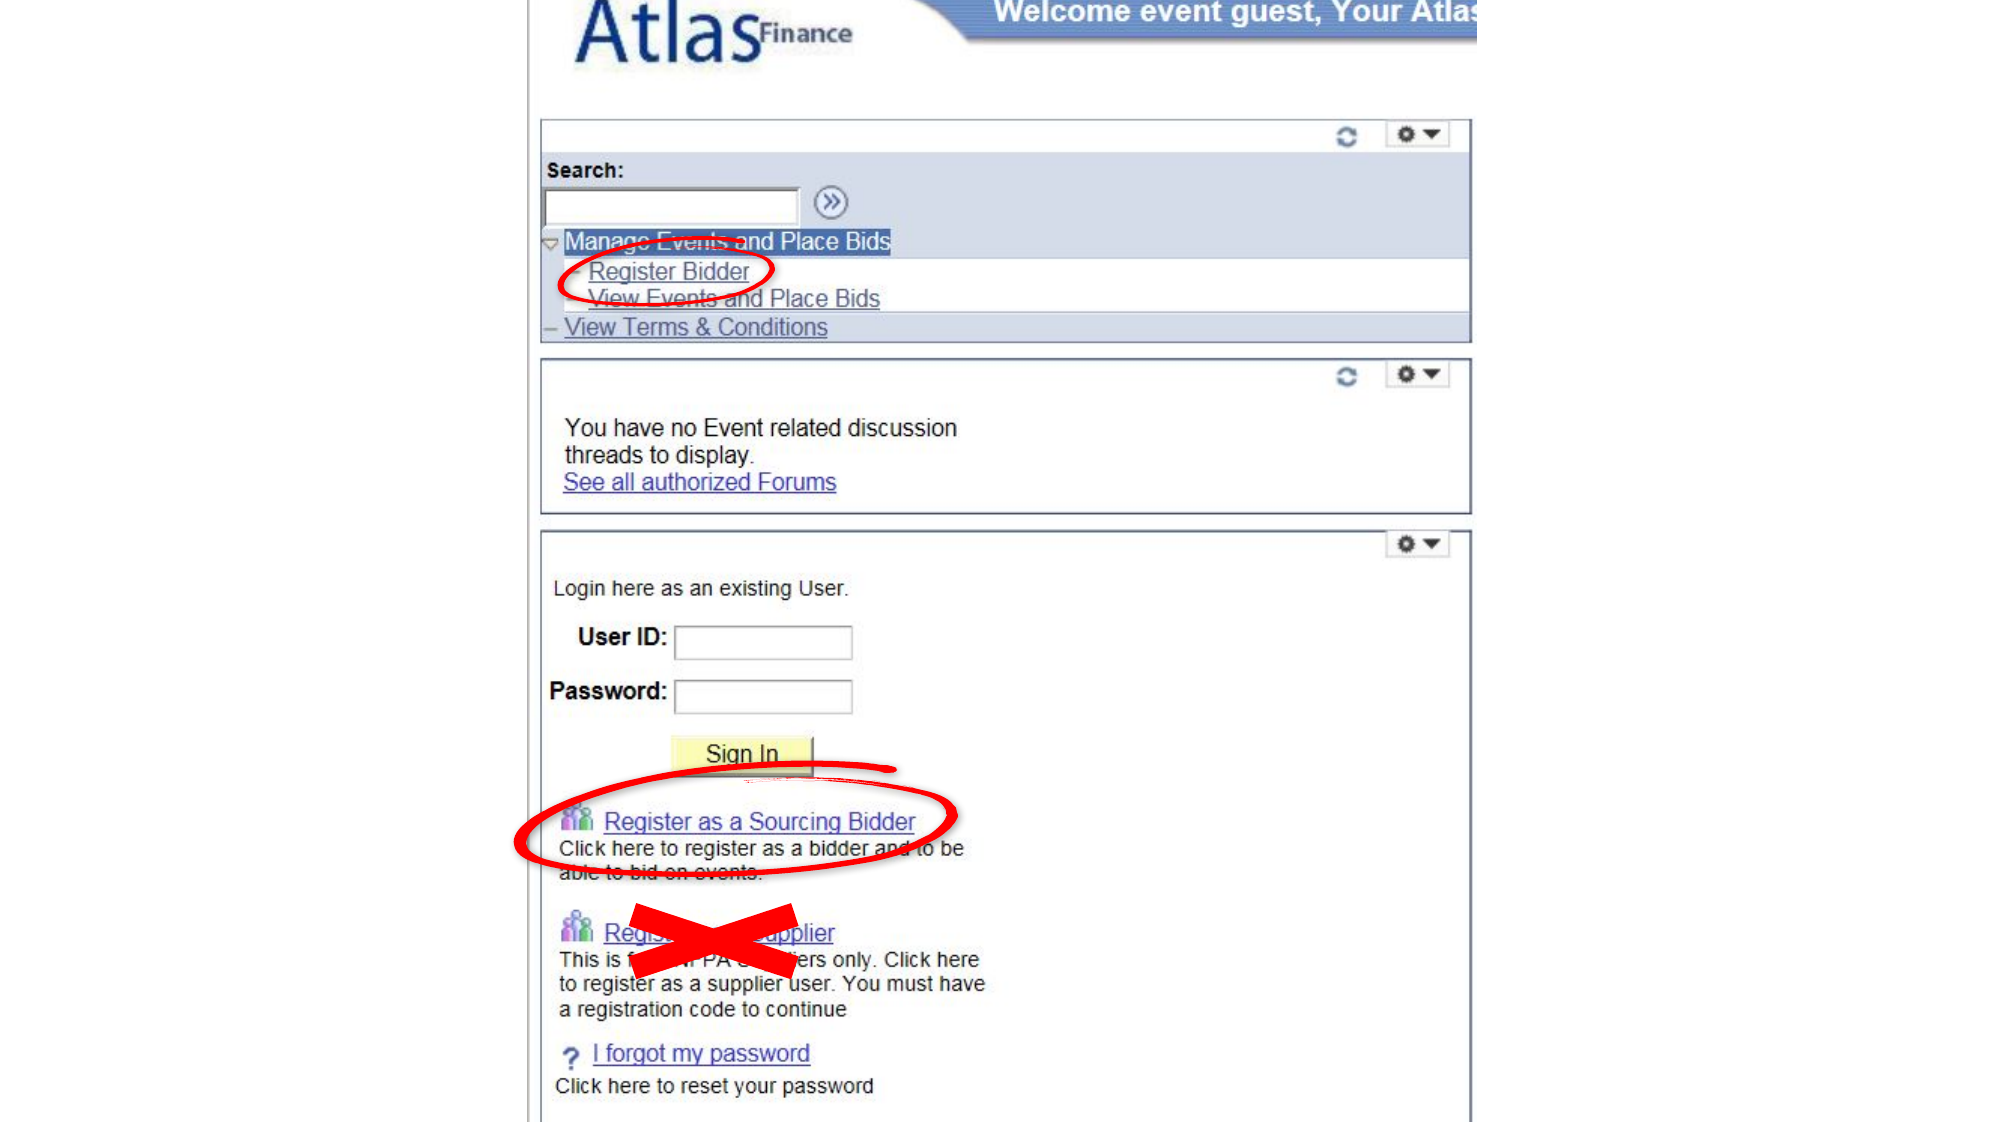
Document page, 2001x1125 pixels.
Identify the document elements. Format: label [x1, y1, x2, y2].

text_box [513, 821, 527, 860]
picture [527, 0, 1477, 1122]
